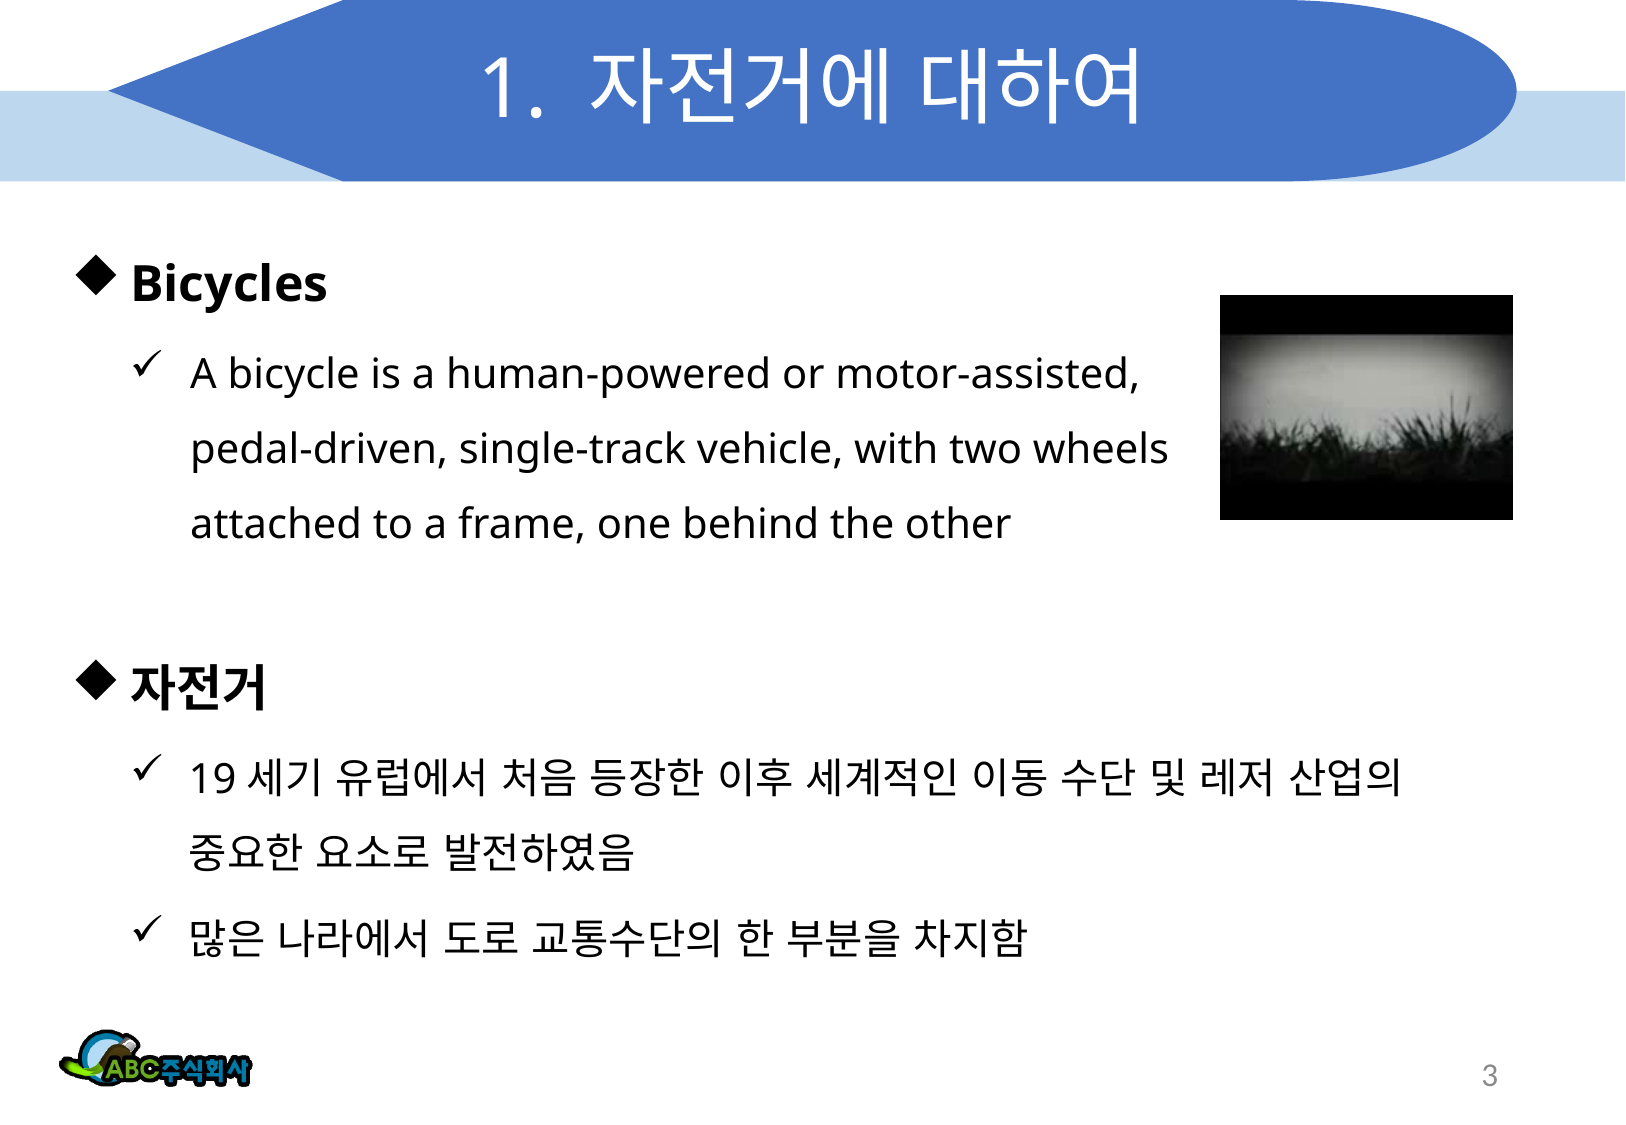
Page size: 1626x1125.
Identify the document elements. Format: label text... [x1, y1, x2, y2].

slide_number 3 [1147, 1042, 1514, 1103]
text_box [1220, 294, 1514, 521]
title 1. 자전거에 대하여 [0, 0, 1625, 182]
list Bicycles A bicycle is a human-powered or motor-assisted, pedal-driven, single-track vehicle, with two wheels attached to a frame, one behind the other [56, 214, 1203, 582]
picture [50, 1023, 258, 1091]
text_box 자전거 19세기 유럽에서 처음 등장한 이후 세계적인 이동 수단 및 레저 산업의 중요한 요소로 발전하였음 많은 나라에서 도로 교통수단의 한 부분을 차지함 [56, 619, 1529, 987]
